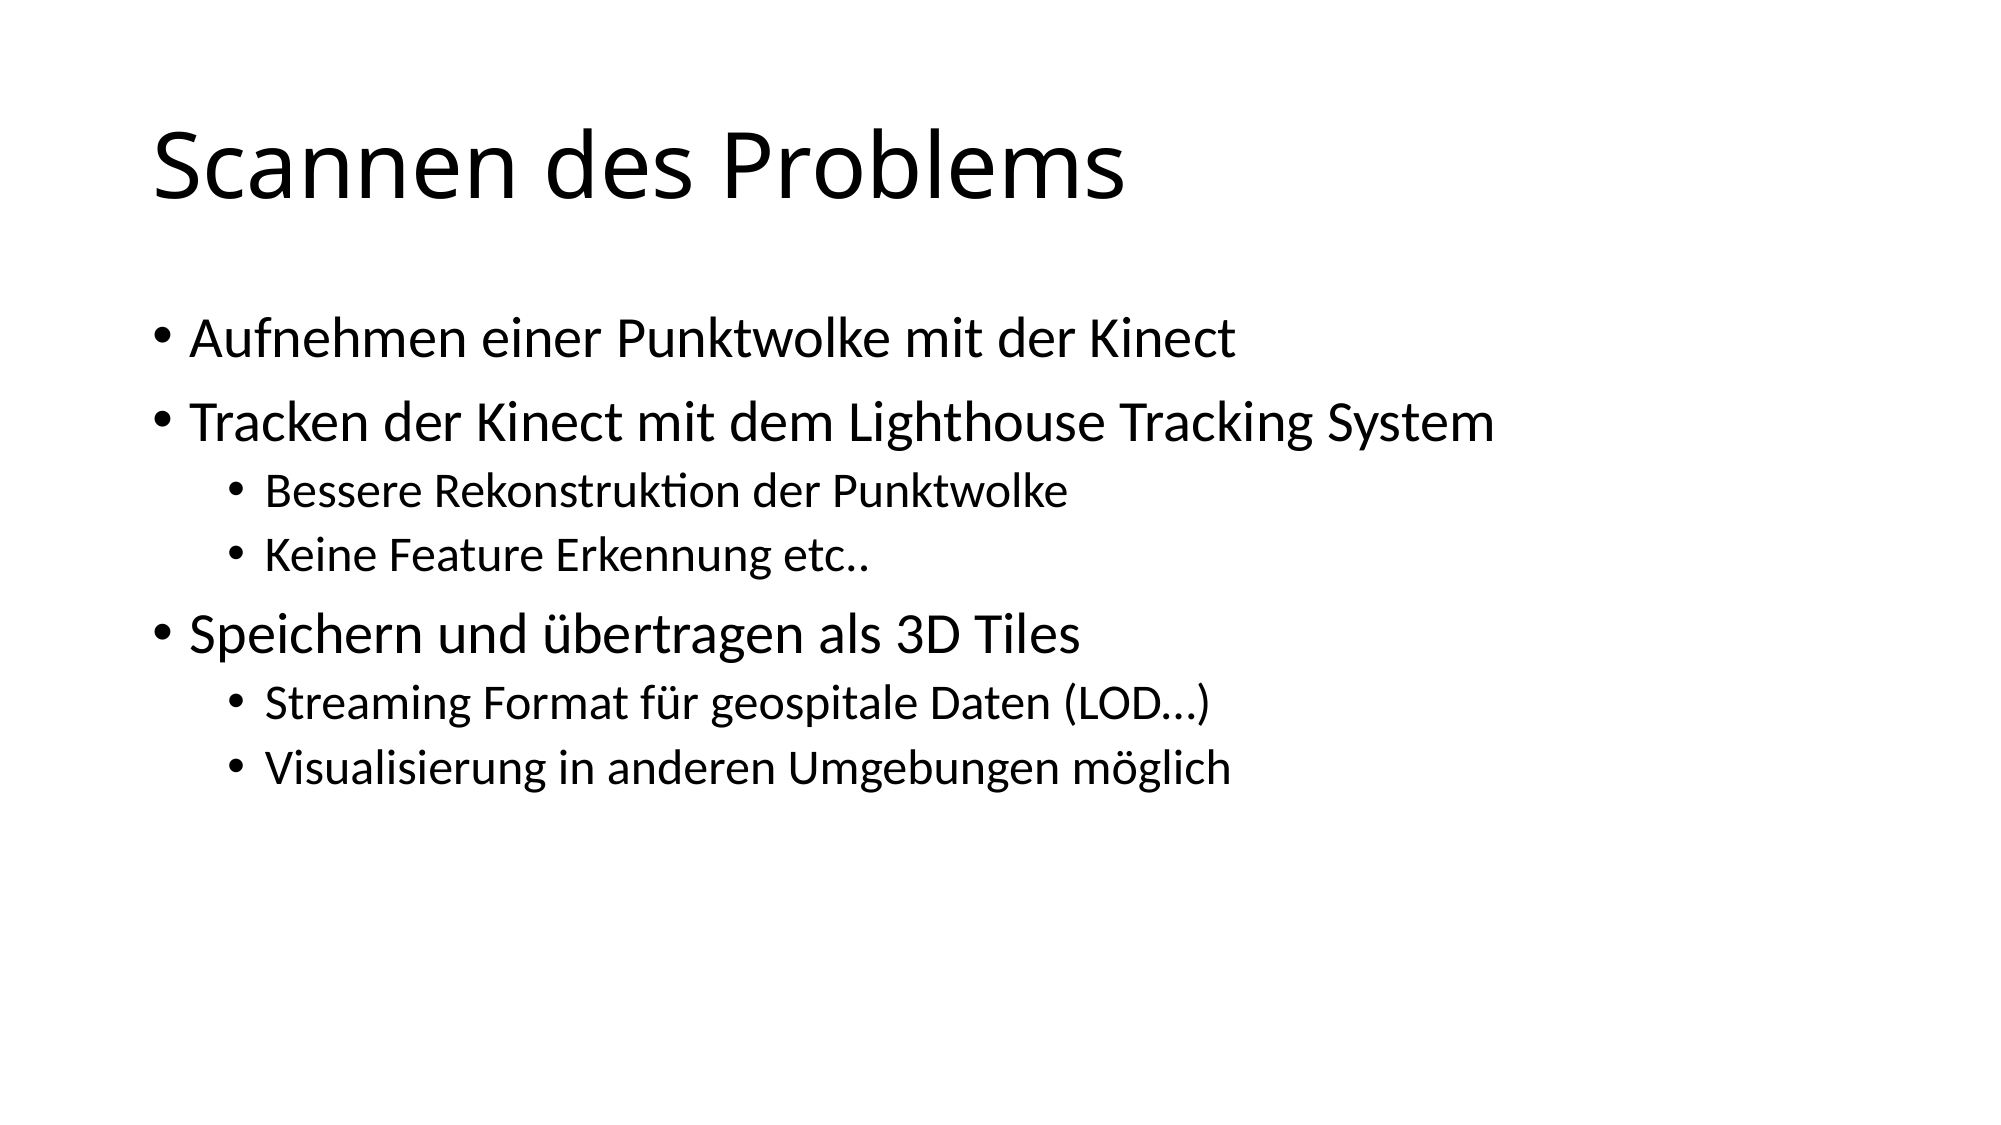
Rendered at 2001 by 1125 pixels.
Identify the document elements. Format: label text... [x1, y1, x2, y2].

title Scannen des Problems [137, 59, 1863, 278]
list Aufnehmen einer Punktwolke mit der Kinect Tracken der Kinect mit dem Lighthouse Tracking System Bessere Rekonstruktion der Punktwolke Keine Feature Erkennung etc.. Speichern und übertragen als 3D Tiles Streaming Format für geospitale Daten (LOD…) Visualisierung in anderen Umgebungen möglich [137, 299, 1863, 1014]
